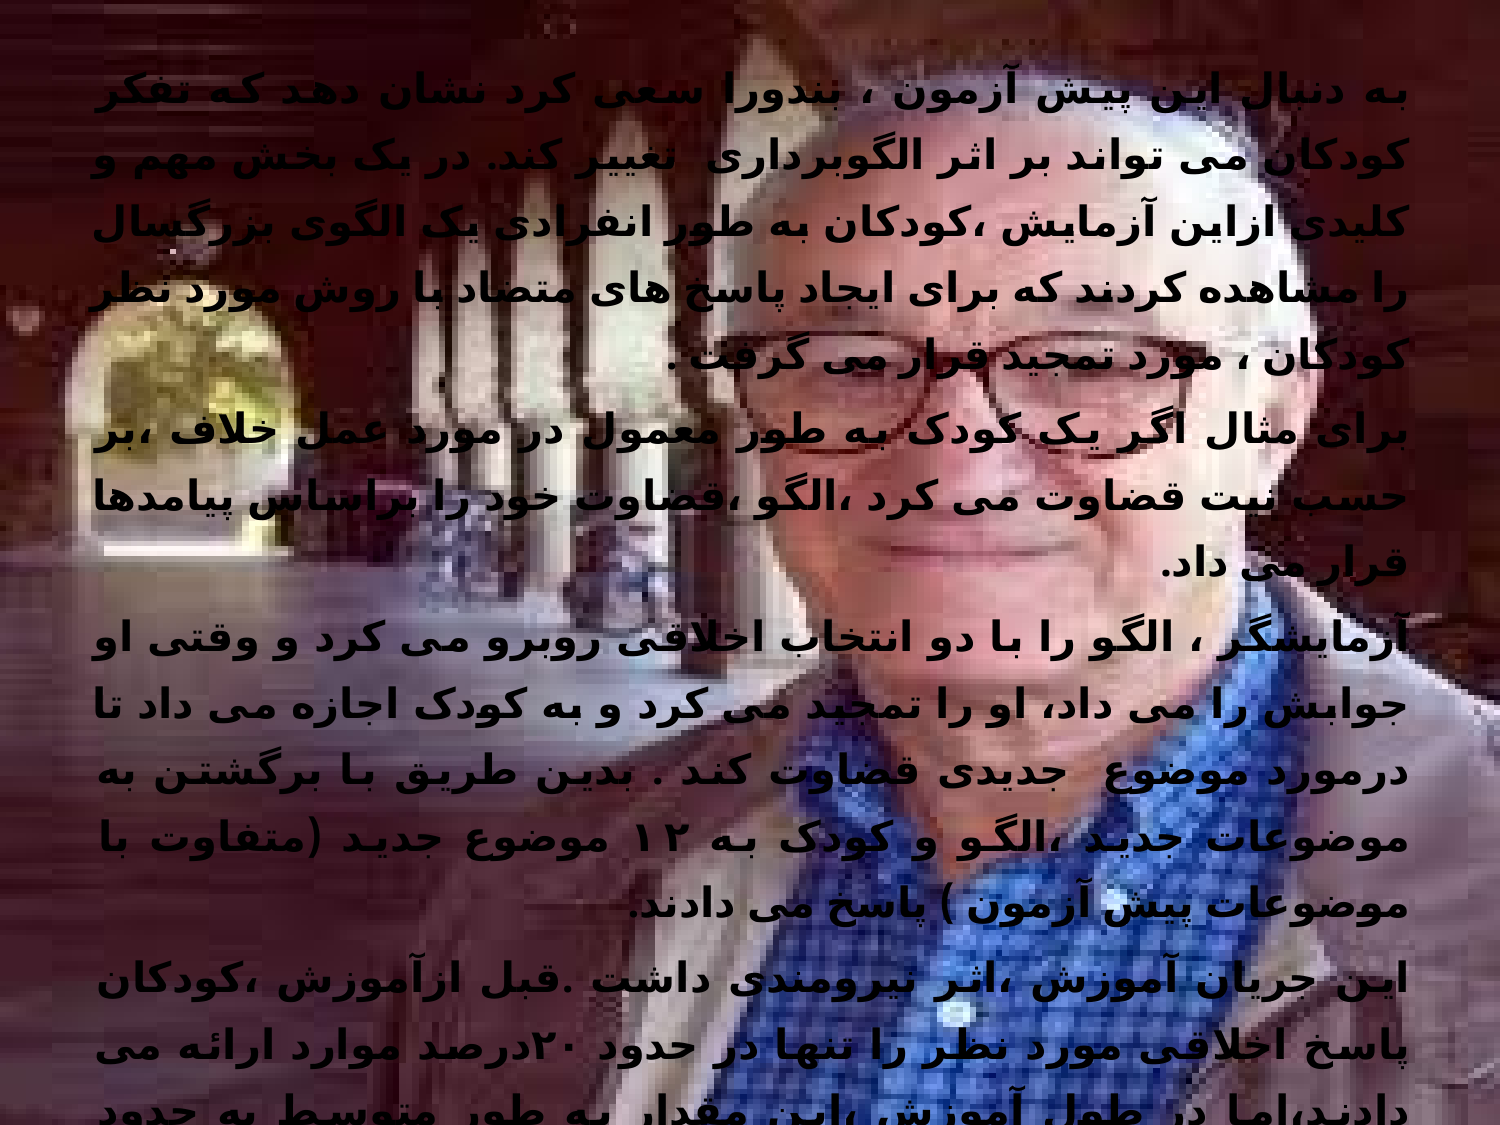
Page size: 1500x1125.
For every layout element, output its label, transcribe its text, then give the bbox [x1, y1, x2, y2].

picture [0, 0, 1500, 1125]
list به دنبال این پیش آزمون ، بندورا سعی کرد نشان دهد که تفکر کودکان می تواند بر اثر الگوبرداری تغییر کند. در یک بخش مهم و کلیدی ازاین آزمایش ،کودکان به طور انفرادی یک الگوی بزرگسال را مشاهده کردند که برای ایجاد پاسخ های متضاد با روش مورد نظر کودکان ، مورد تمجید قرار می گرفت . برای مثال اگر یک کودک به طور معمول در مورد عمل خلاف ،بر حسب نیت قضاوت می کرد ،الگو ،قضاوت خود را براساس پیامدها قرار می داد. آزمایشگر ، الگو را با دو انتخاب اخلاقی روبرو می کرد و وقتی او جوابش را می داد، او را تمجید می کرد و به کودک اجازه می داد تا درمورد موضوع جدیدی قضاوت کند . بدین طریق با برگشتن به موضوعات جدید ،الگو و کودک به ۱۲ موضوع جدید (متفاوت با موضوعات پیش آزمون ) پاسخ می دادند. این جریان آموزش ،اثر نیرومندی داشت .قبل ازآموزش ،کودکان پاسخ اخلاقی مورد نظر را تنها در حدود ۲۰درصد موارد ارائه می دادند،اما در طول آموزش ،این مقدار به طور متوسط به حدود ۵۰درصد افزایش یافت.این آزمایش ، همچنین یک پس آزمون فوری را شامل می شد که در آن کودکان یک بار دیگربه موضوعات پیش آزمون پاسخ می دادند. نتایج نشان داد که کودکان در پاسخ دادن به روش جدید خود که از الگو آموخته بودند،اصرار داشتند. [75, 37, 1425, 1005]
